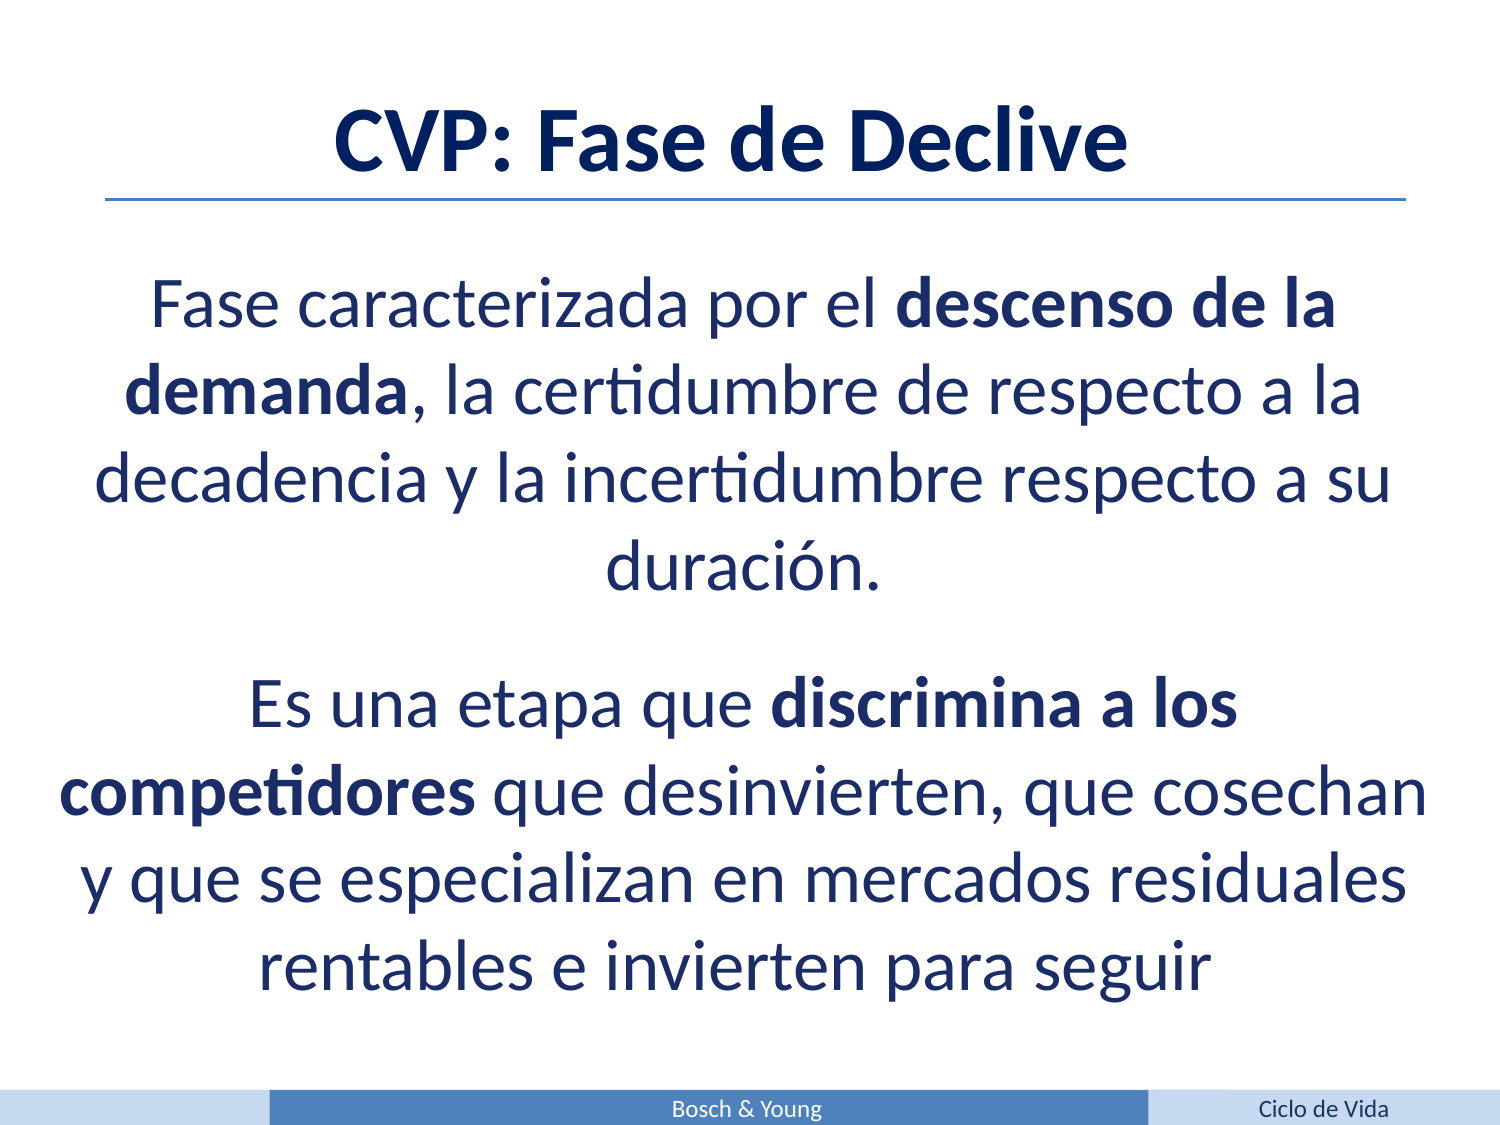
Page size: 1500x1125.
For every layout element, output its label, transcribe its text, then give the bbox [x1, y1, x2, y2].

text_box Bosch & Young [272, 1088, 1146, 1125]
text_box Ciclo de Vida [1146, 1088, 1500, 1125]
text_box CVP: Fase de Declive [46, 70, 1418, 198]
text_box Fase caracterizada por el descenso de la demanda, la certidumbre de respecto a la decadencia y la incertidumbre respecto a su duración. Es una etapa que discrimina a los competidores que desinvierten, que cosechan y que se especializan en mercados residuales rentables e invierten para seguir [35, 247, 1454, 1012]
text_box [0, 1088, 272, 1125]
